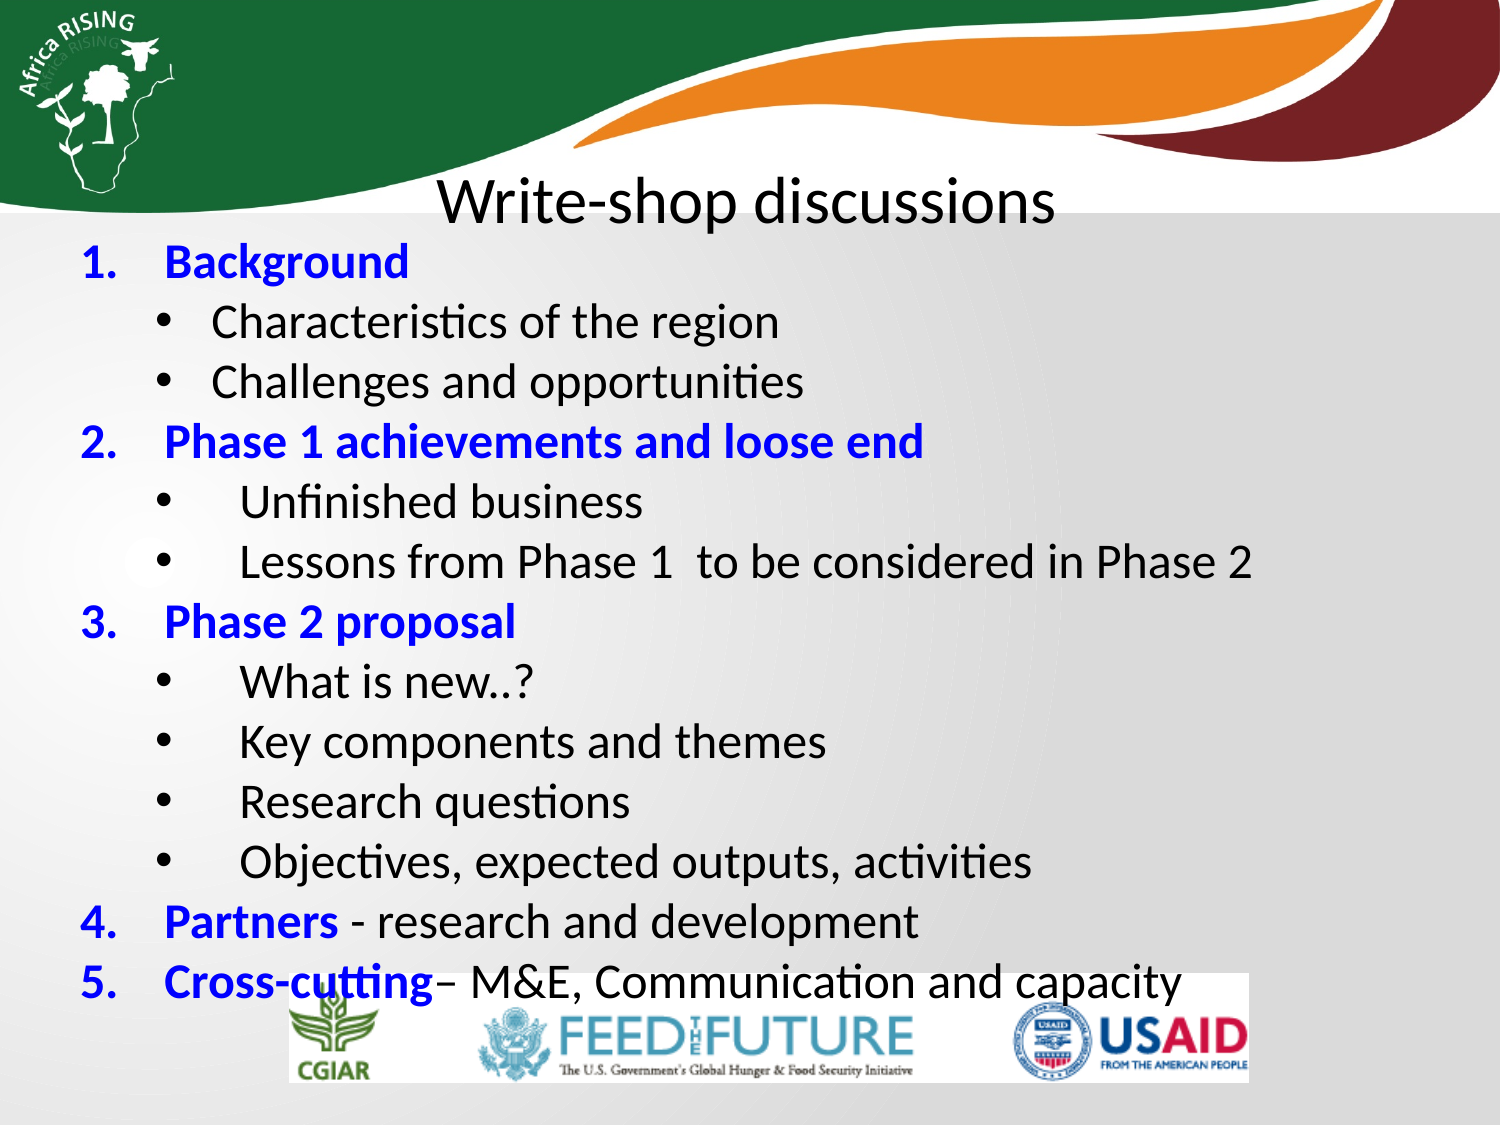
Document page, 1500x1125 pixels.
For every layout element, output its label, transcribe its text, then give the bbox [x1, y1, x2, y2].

picture [289, 1063, 1249, 1083]
list Write-shop discussions [37, 149, 1438, 275]
text_box Background Characteristics of the region Challenges and opportunities Phase 1 achievements and loose end Unfinished business Lessons from Phase 1 to be considered in Phase 2 Phase 2 proposal What is new..? Key components and themes Research questions Objectives, expected outputs, activities Partners - research and development Cross-cutting– M&E, Communication and capacity [0, 174, 1413, 1063]
picture [0, 0, 1500, 213]
